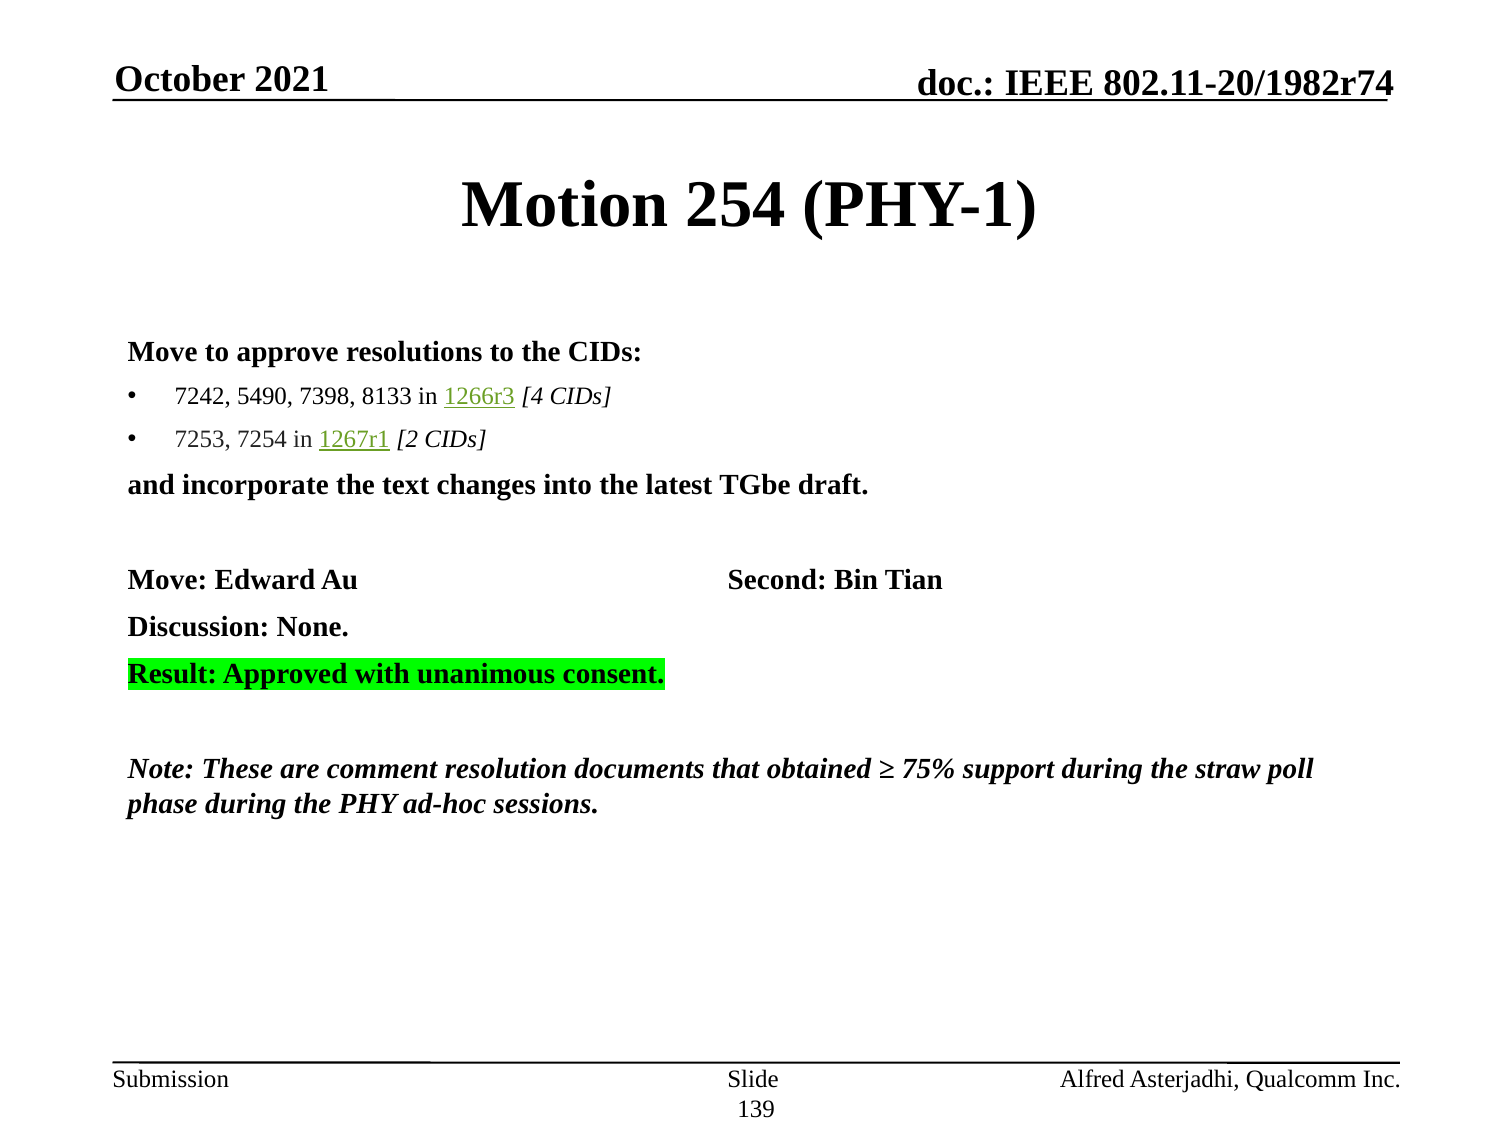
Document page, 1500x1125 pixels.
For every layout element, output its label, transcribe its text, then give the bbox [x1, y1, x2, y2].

list Move to approve resolutions to the CIDs: 7242, 5490, 7398, 8133 in 1266r3 [4 CIDs] 7253, 7254 in 1267r1 [2 CIDs] and incorporate the text changes into the latest TGbe draft. Move: Edward Au Second: Bin Tian Discussion: None. Result: Approved with unanimous consent. Note: These are comment resolution documents that obtained ≥ 75% support during the straw poll phase during the PHY ad-hoc sessions. [112, 324, 1388, 1063]
footer Alfred Asterjadhi, Qualcomm Inc. [878, 1061, 1402, 1093]
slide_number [114, 54, 423, 100]
slide_number Slide 139 [712, 1061, 800, 1123]
title Motion 254 (PHY-1) [112, 112, 1388, 288]
